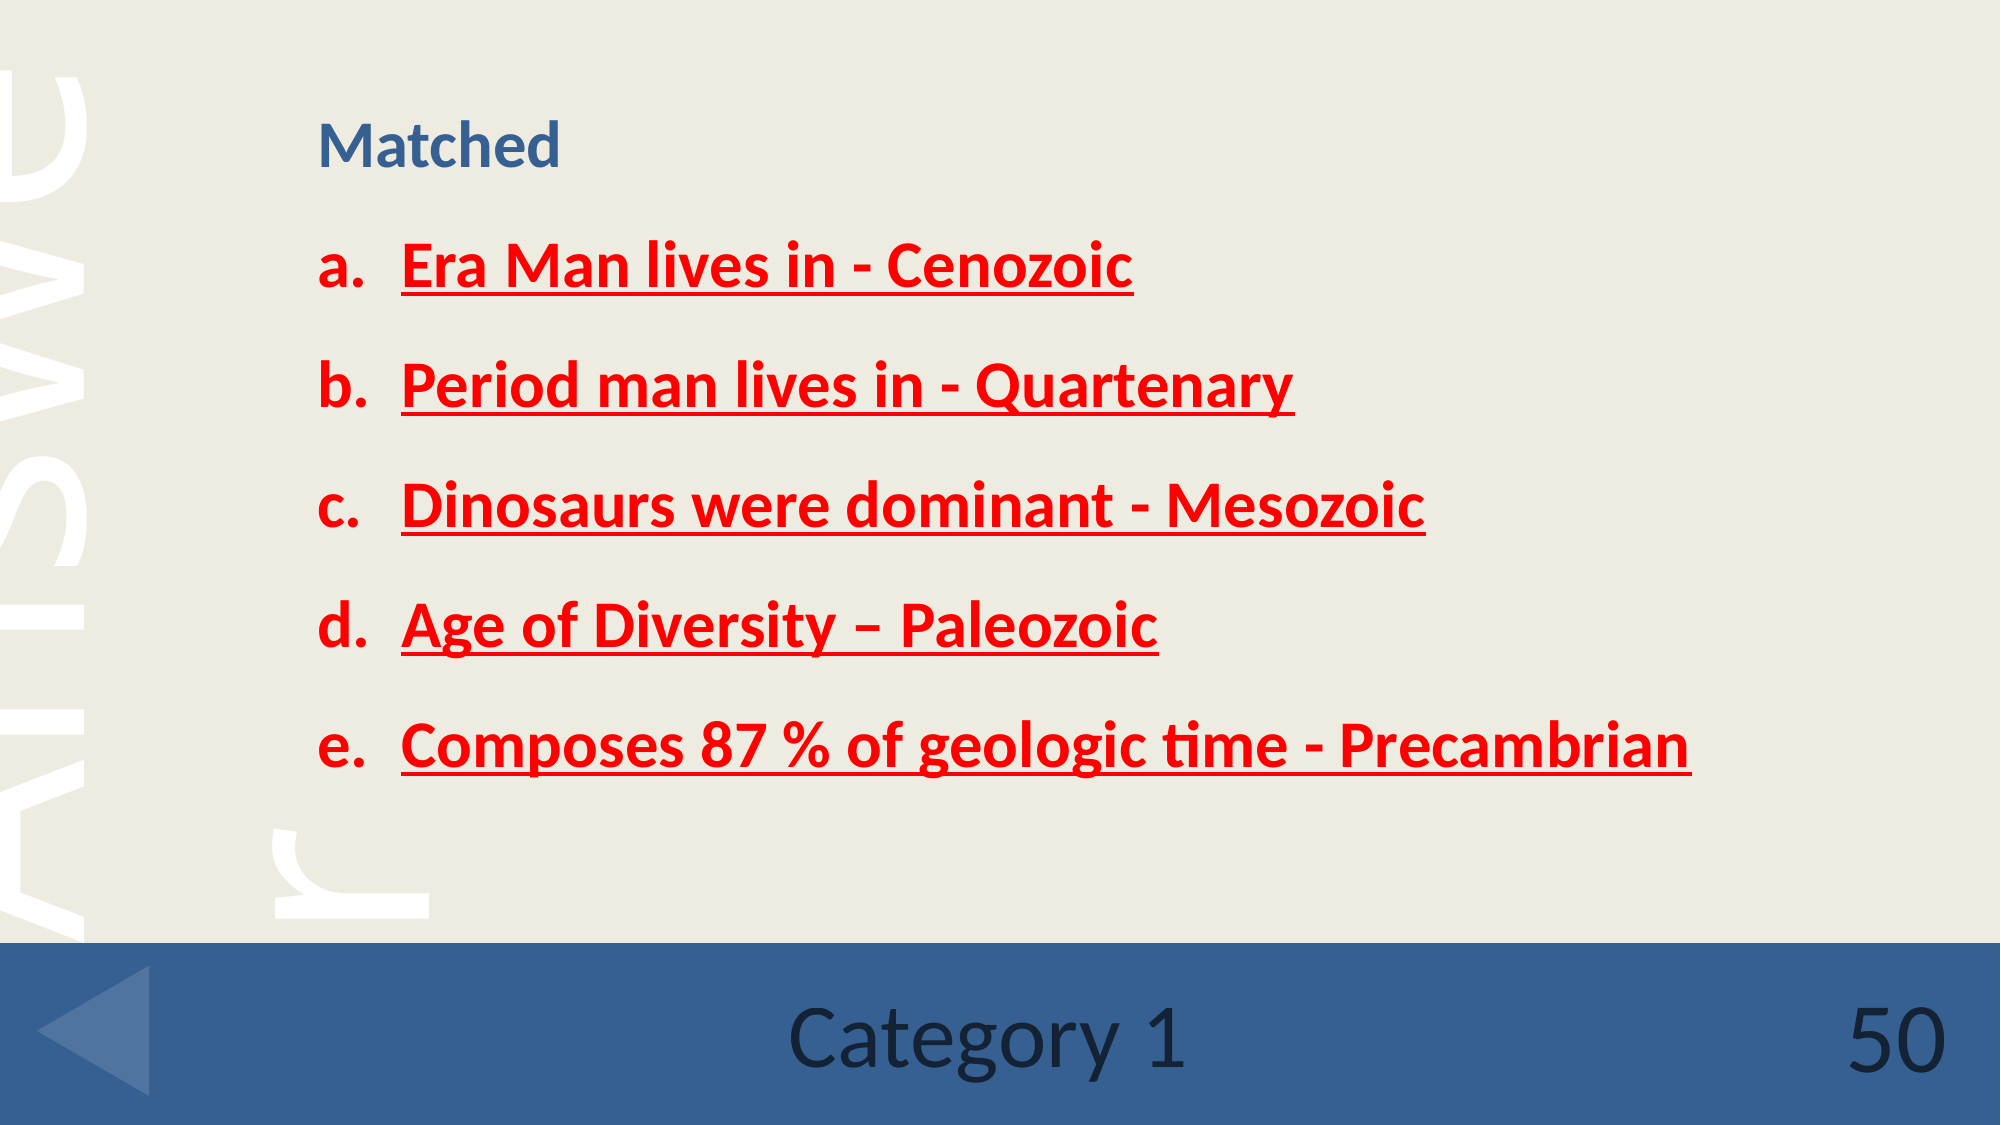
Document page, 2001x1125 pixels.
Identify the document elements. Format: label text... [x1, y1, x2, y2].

title Category 1 [88, 937, 1889, 1125]
list Matched Era Man lives in - Cenozoic Period man lives in - Quartenary Dinosaurs were dominant - Mesozoic Age of Diversity – Paleozoic Composes 87 % of geologic time - Precambrian [302, 115, 1924, 847]
list 50 [1889, 967, 1963, 1097]
